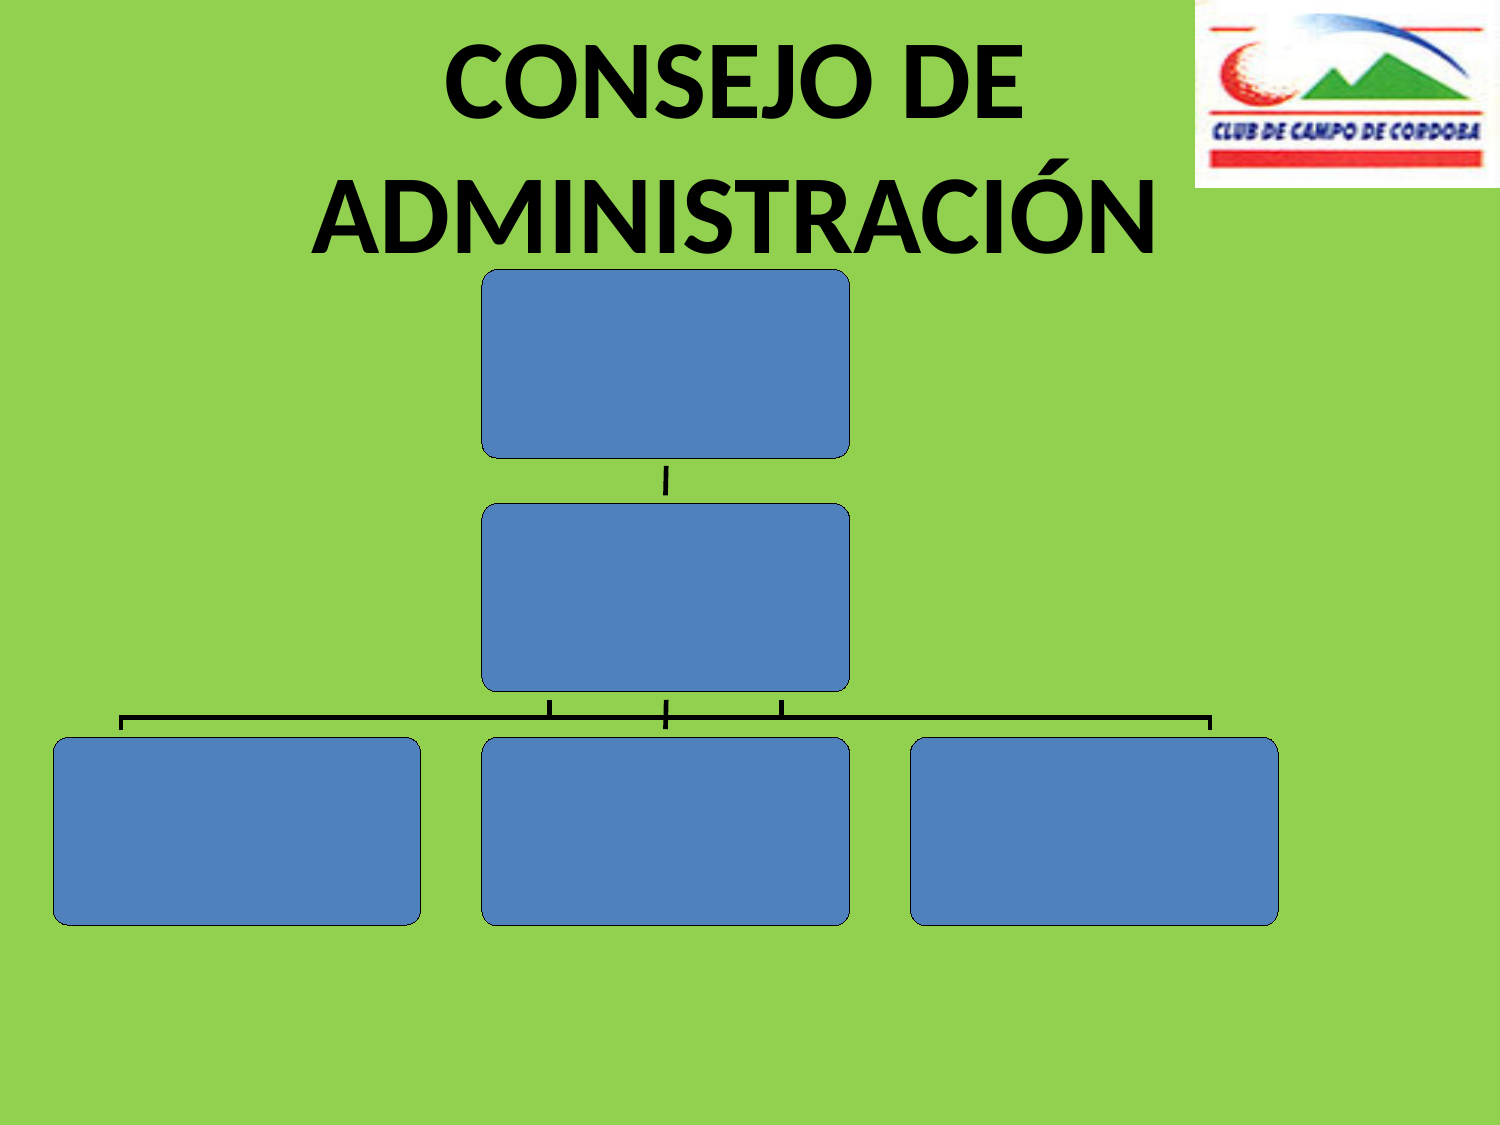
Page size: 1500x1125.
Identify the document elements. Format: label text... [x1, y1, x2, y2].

picture [1195, 0, 1500, 188]
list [52, 269, 1279, 927]
title CONSEJO DE ADMINISTRACIÓN [46, 46, 1426, 235]
